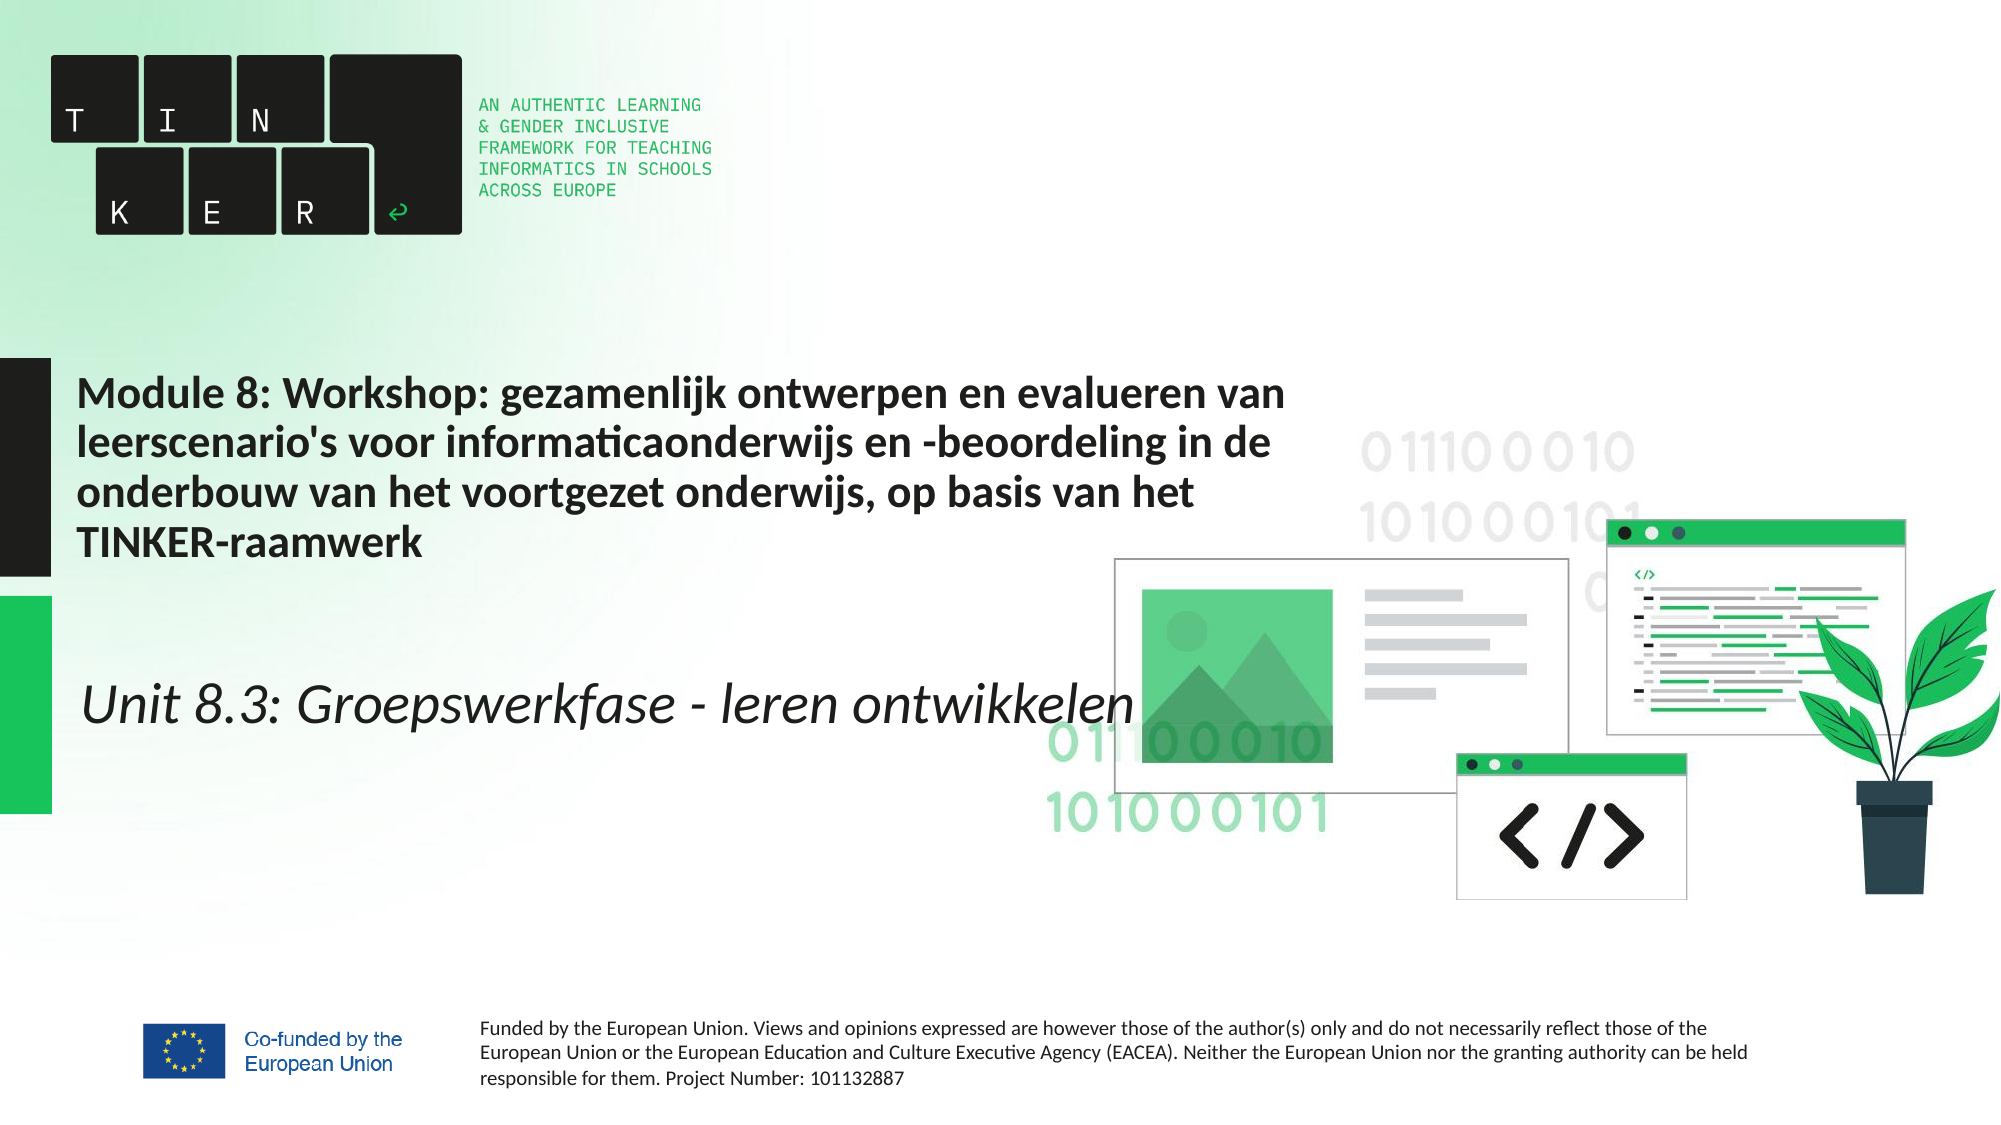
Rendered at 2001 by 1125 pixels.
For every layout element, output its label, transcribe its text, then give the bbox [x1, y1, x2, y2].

title Module 8: Workshop: gezamenlijk ontwerpen en evalueren van leerscenario's voor informaticaonderwijs en -beoordeling in de onderbouw van het voortgezet onderwijs, op basis van het TINKER-raamwerk [61, 358, 1338, 578]
picture [1047, 431, 2000, 900]
subtitle Unit 8.3: Groepswerkfase - leren ontwikkelen [65, 599, 1197, 812]
picture [0, 0, 843, 1125]
